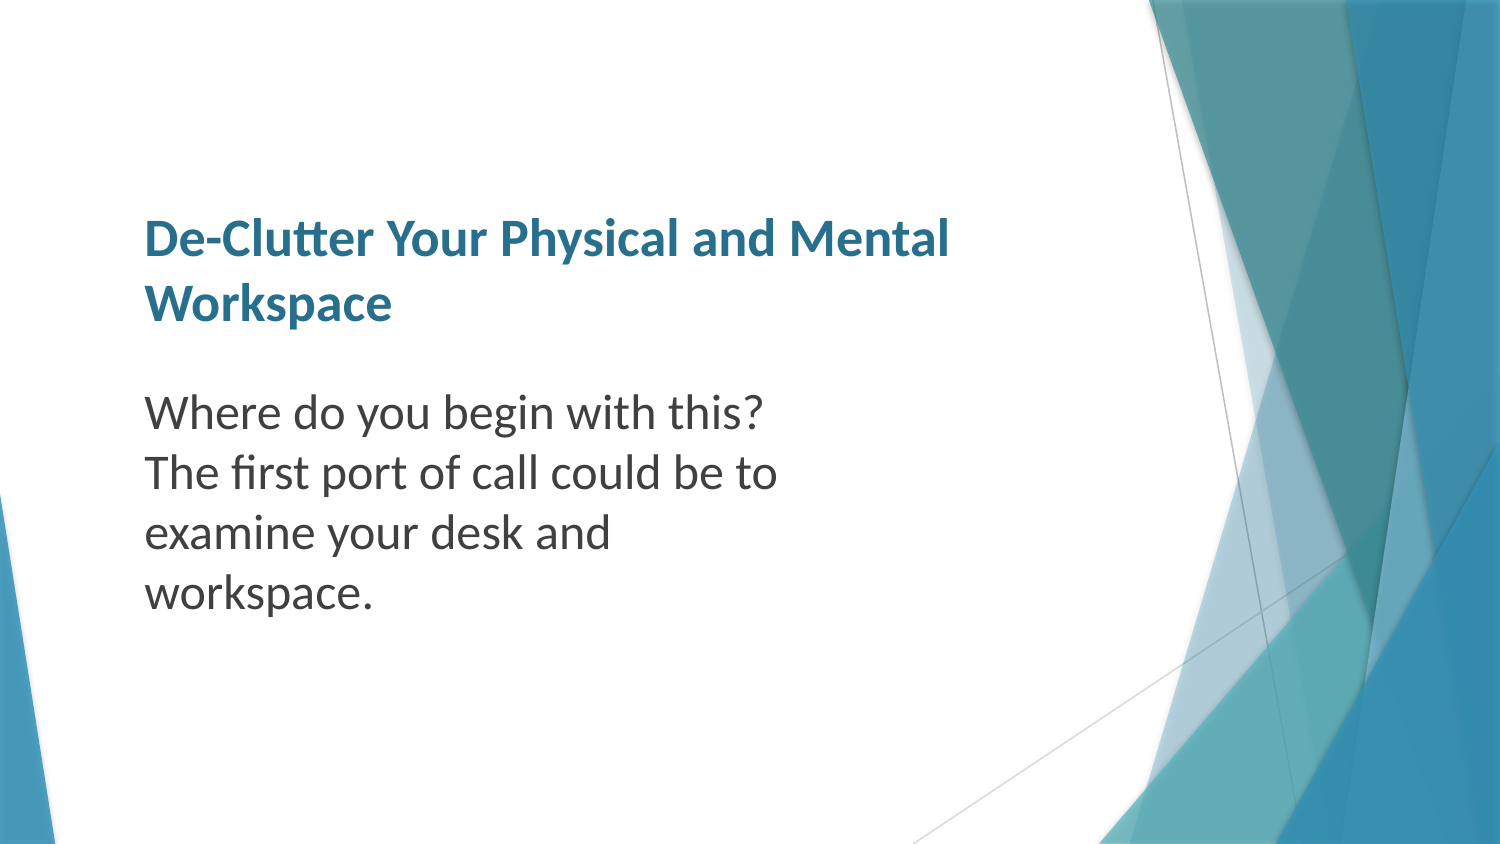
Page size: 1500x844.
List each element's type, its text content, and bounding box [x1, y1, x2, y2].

title De-Clutter Your Physical and Mental Workspace [129, 194, 1081, 358]
list Where do you begin with this? The first port of call could be to examine your desk and workspace. [129, 372, 833, 718]
